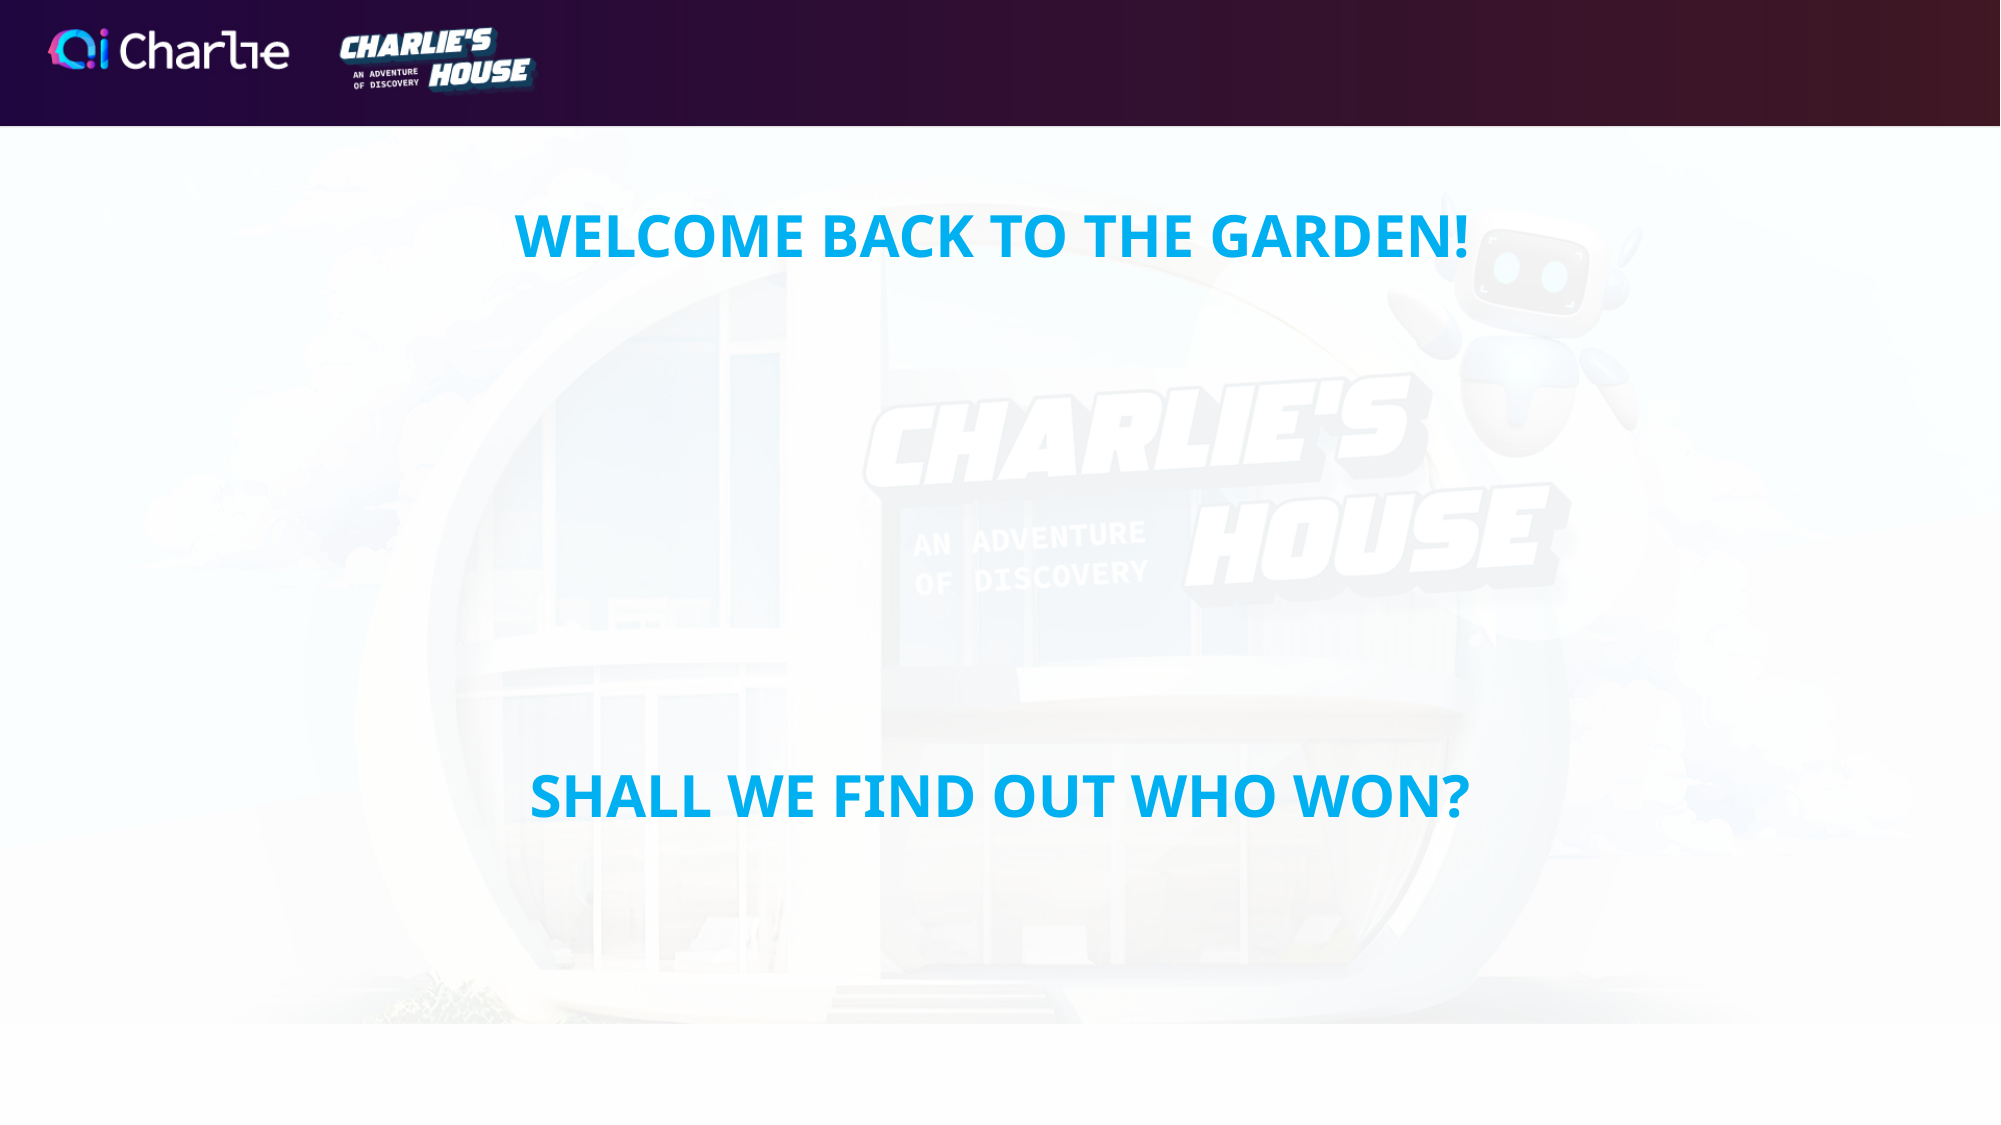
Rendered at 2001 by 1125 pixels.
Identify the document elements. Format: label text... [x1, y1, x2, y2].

picture [0, 0, 2000, 128]
text_box WELCOME BACK TO THE GARDEN! SHALL WE FIND OUT WHO WON? [0, 191, 2000, 837]
